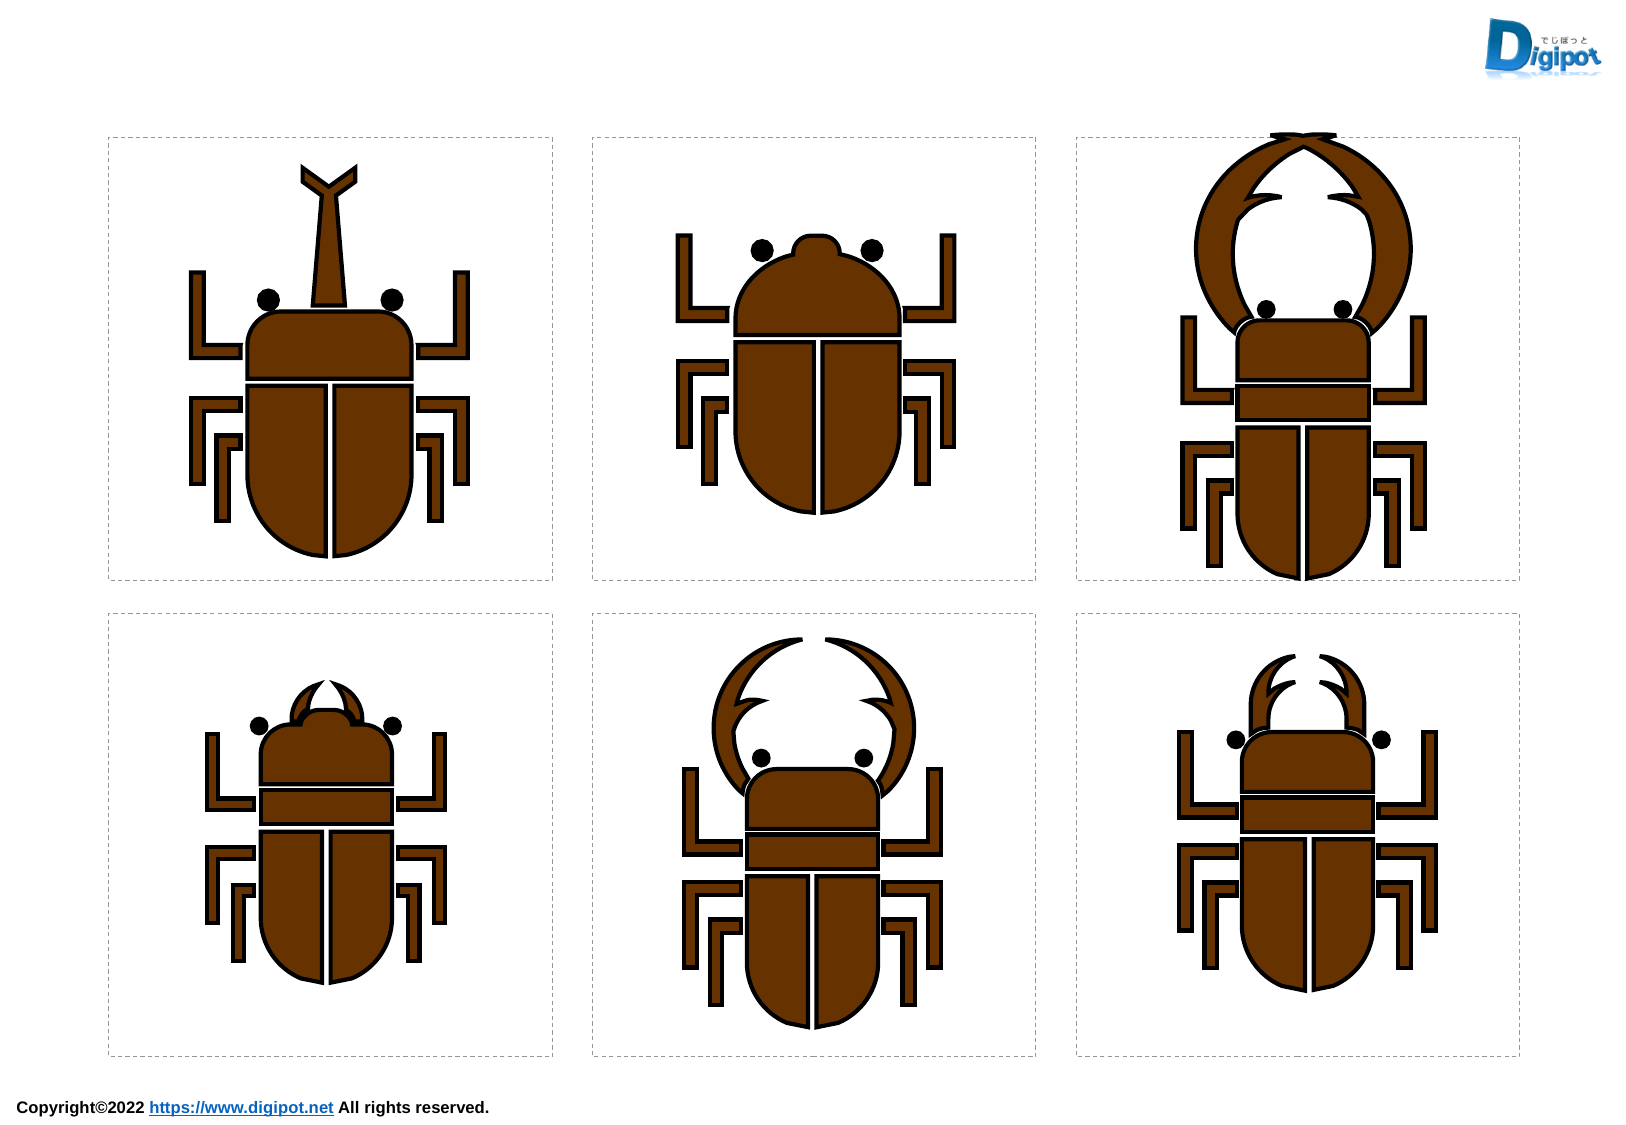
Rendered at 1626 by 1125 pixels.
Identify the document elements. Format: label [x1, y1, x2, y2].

picture [1485, 18, 1602, 82]
text_box [677, 235, 955, 513]
text_box [207, 684, 445, 983]
text_box [1182, 134, 1425, 579]
text_box [1179, 656, 1437, 991]
text_box [191, 167, 468, 557]
text_box [684, 639, 941, 1028]
